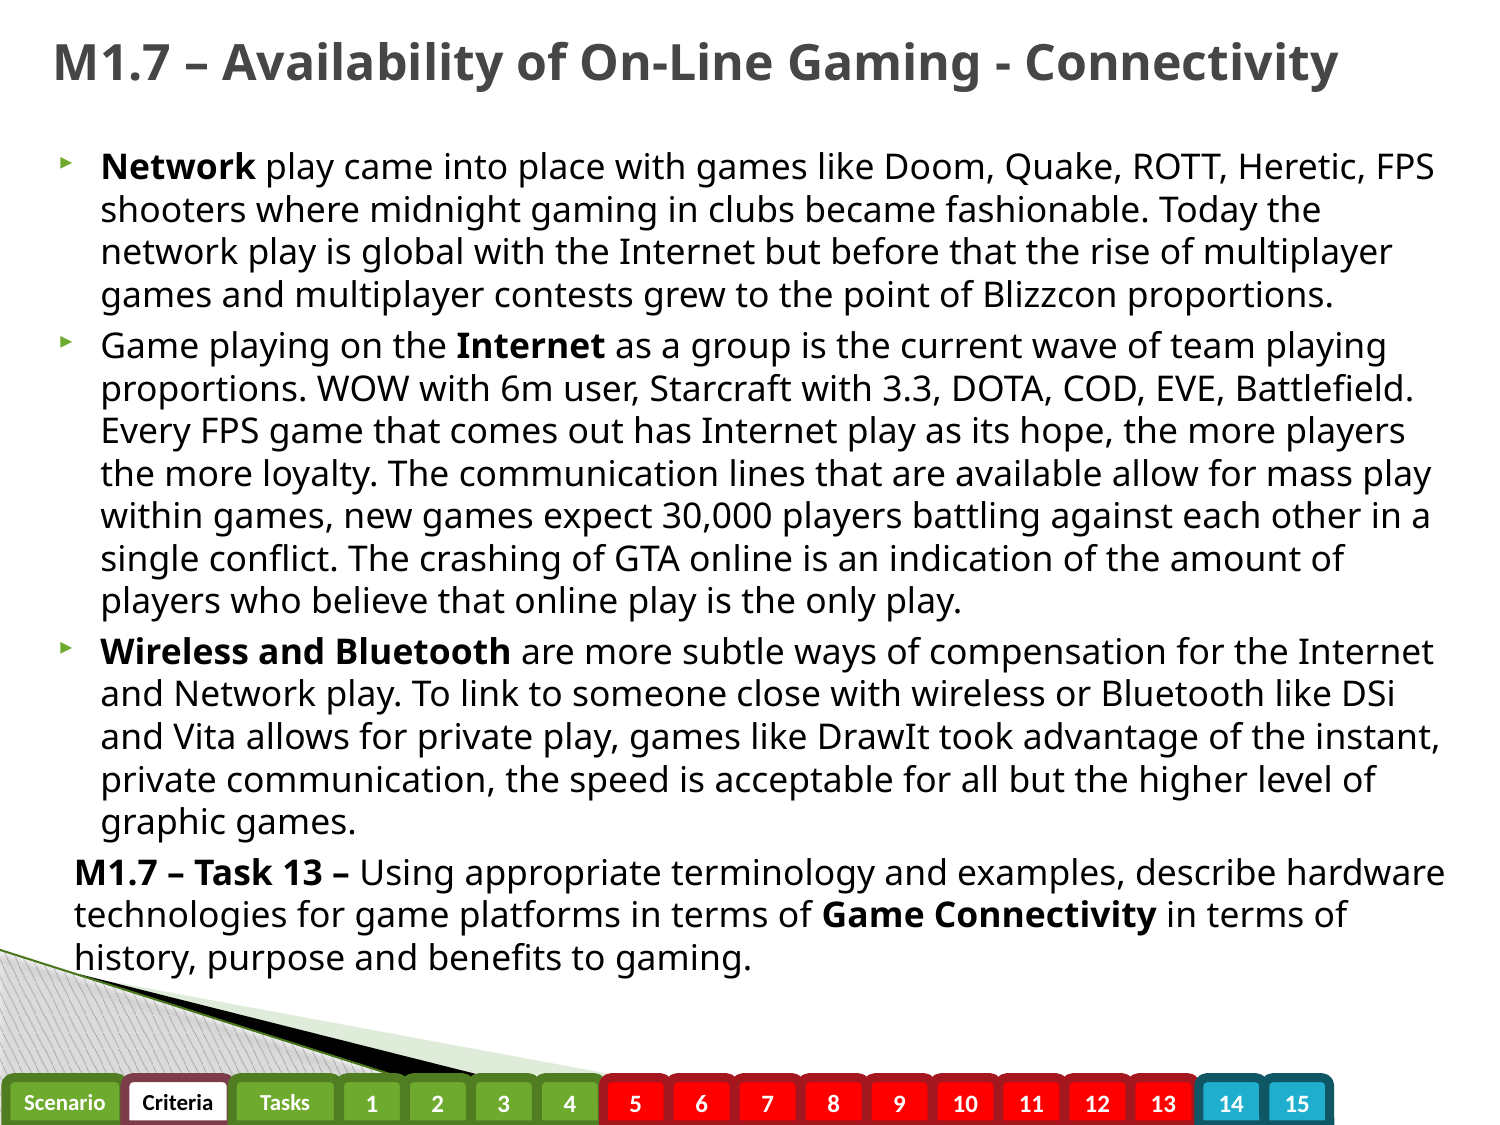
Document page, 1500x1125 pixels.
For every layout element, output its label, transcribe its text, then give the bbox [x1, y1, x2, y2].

list Network play came into place with games like Doom, Quake, ROTT, Heretic, FPS shooters where midnight gaming in clubs became fashionable. Today the network play is global with the Internet but before that the rise of multiplayer games and multiplayer contests grew to the point of Blizzcon proportions. Game playing on the Internet as a group is the current wave of team playing proportions. WOW with 6m user, Starcraft with 3.3, DOTA, COD, EVE, Battlefield. Every FPS game that comes out has Internet play as its hope, the more players the more loyalty. The communication lines that are available allow for mass play within games, new games expect 30,000 players battling against each other in a single conflict. The crashing of GTA online is an indication of the amount of players who believe that online play is the only play. Wireless and Bluetooth are more subtle ways of compensation for the Internet and Network play. To link to someone close with wireless or Bluetooth like DSi and Vita allows for private play, games like DrawIt took advantage of the instant, private communication, the speed is acceptable for all but the higher level of graphic games. M1.7 – Task 13 – Using appropriate terminology and examples, describe hardware technologies for game platforms in terms of Game Connectivity in terms of history, purpose and benefits to gaming. [41, 137, 1471, 1047]
title M1.7 – Availability of On-Line Gaming - Connectivity [37, 19, 1471, 102]
